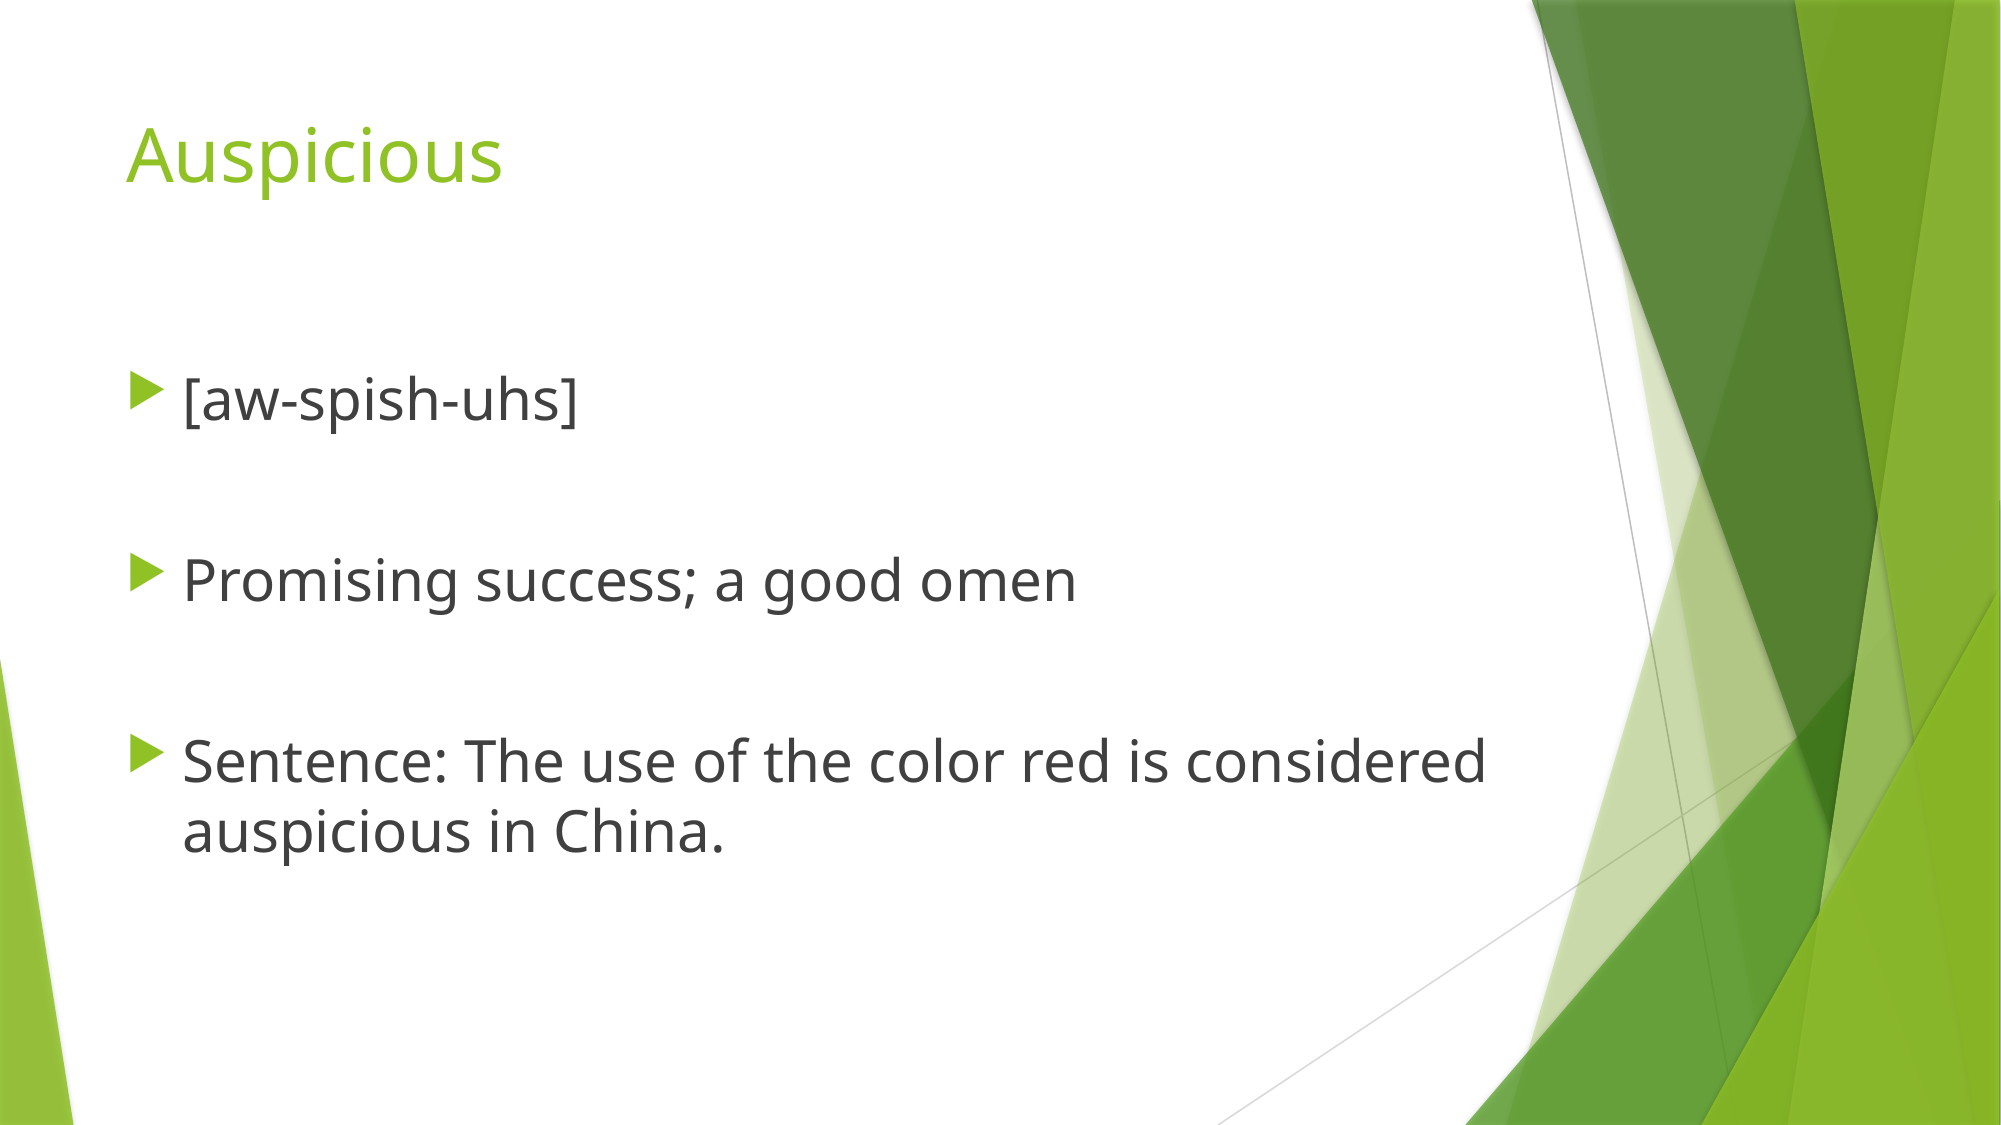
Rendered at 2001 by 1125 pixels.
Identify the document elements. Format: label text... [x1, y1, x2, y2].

list [aw-spish-uhs] Promising success; a good omen Sentence: The use of the color red is considered auspicious in China. [111, 354, 1522, 992]
title Auspicious [111, 99, 1522, 317]
